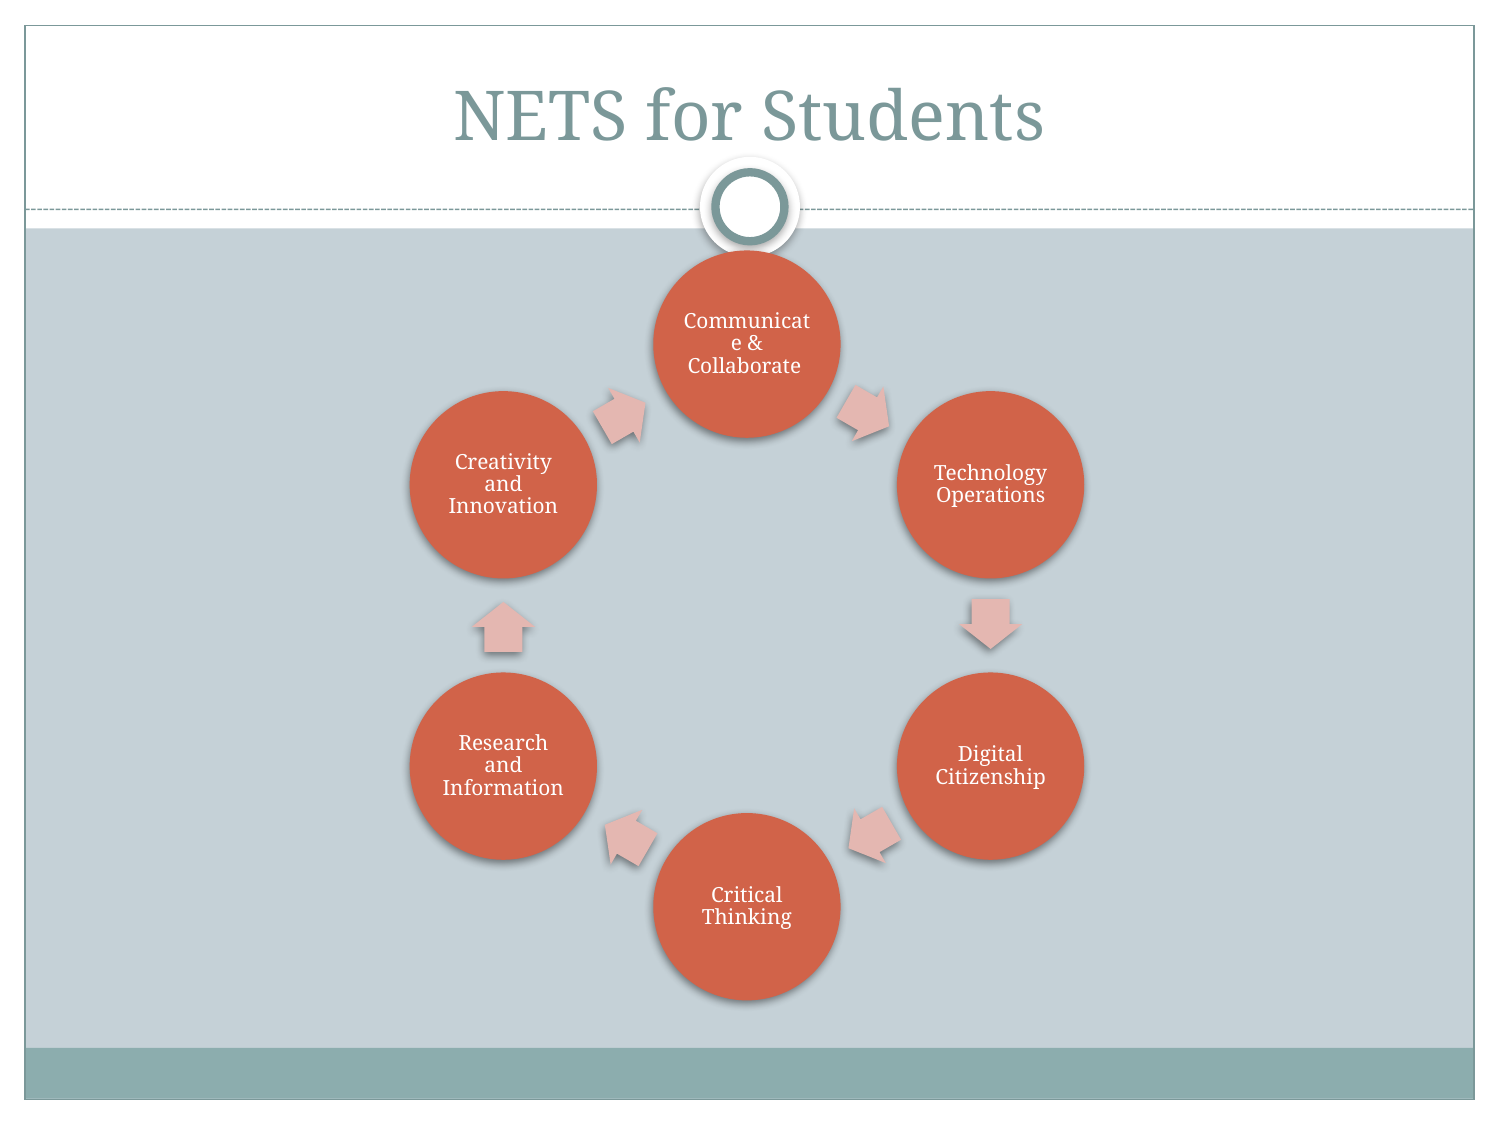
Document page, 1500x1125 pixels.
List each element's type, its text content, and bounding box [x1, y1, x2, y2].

title NETS for Students [49, 37, 1450, 162]
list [49, 250, 1445, 1001]
